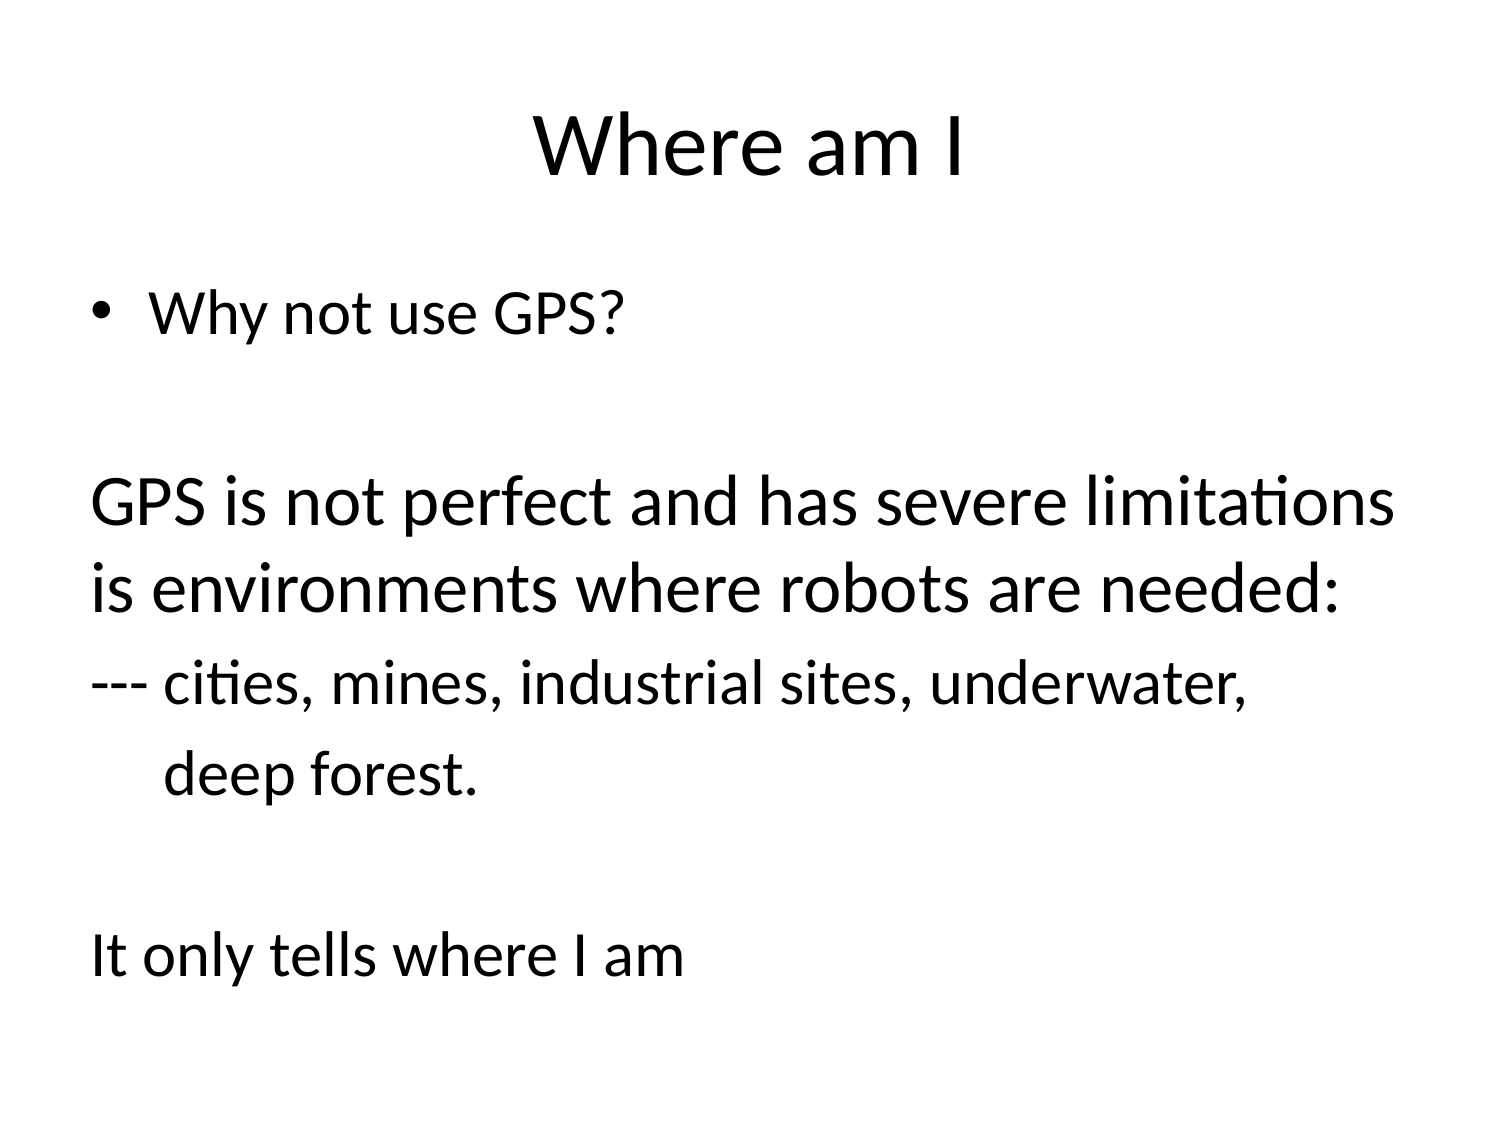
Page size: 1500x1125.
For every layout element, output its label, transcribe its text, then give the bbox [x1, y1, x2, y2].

list Why not use GPS? GPS is not perfect and has severe limitations is environments where robots are needed: --- cities, mines, industrial sites, underwater, deep forest. It only tells where I am [75, 262, 1425, 1005]
title Where am I [75, 45, 1425, 233]
